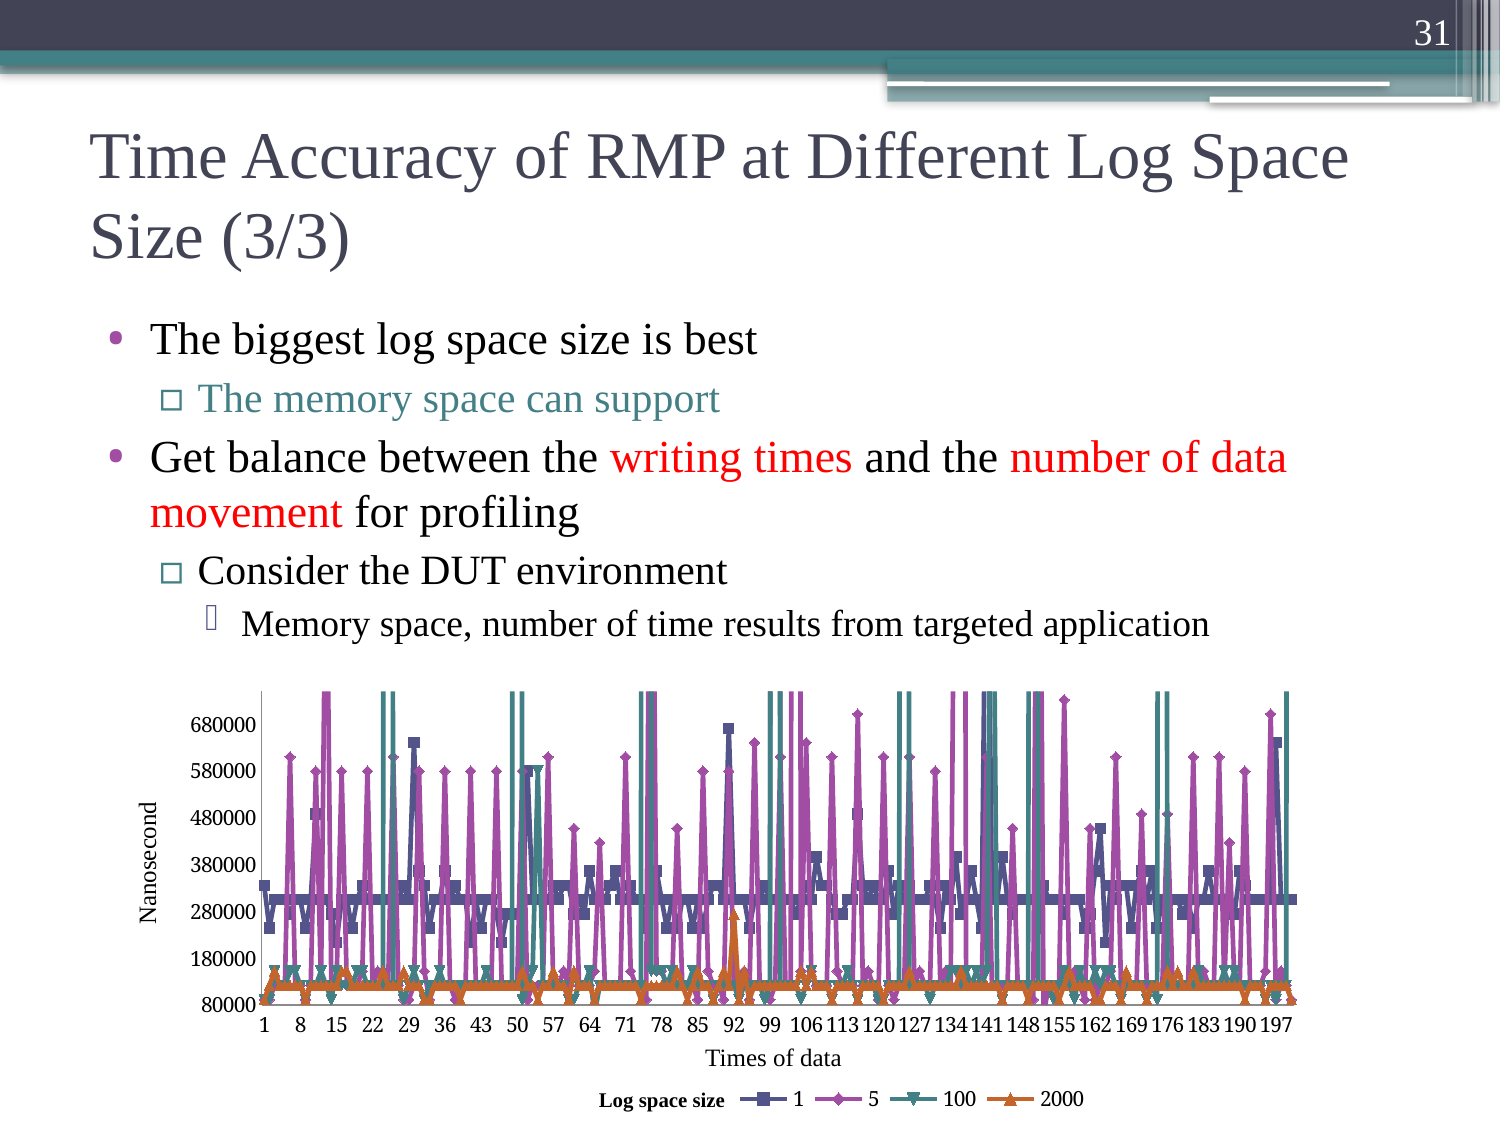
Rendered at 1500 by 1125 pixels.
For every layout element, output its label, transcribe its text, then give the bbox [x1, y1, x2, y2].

title Time Accuracy of RMP at Different Log Space Size (3/3) [75, 103, 1425, 279]
slide_number 31 [1341, 0, 1466, 61]
chart [165, 667, 1318, 1125]
list The biggest log space size is best The memory space can support Get balance between the writing times and the number of data movement for profiling Consider the DUT environment Memory space, number of time results from targeted application [75, 301, 1425, 1012]
text_box Nanosecond [123, 774, 158, 940]
